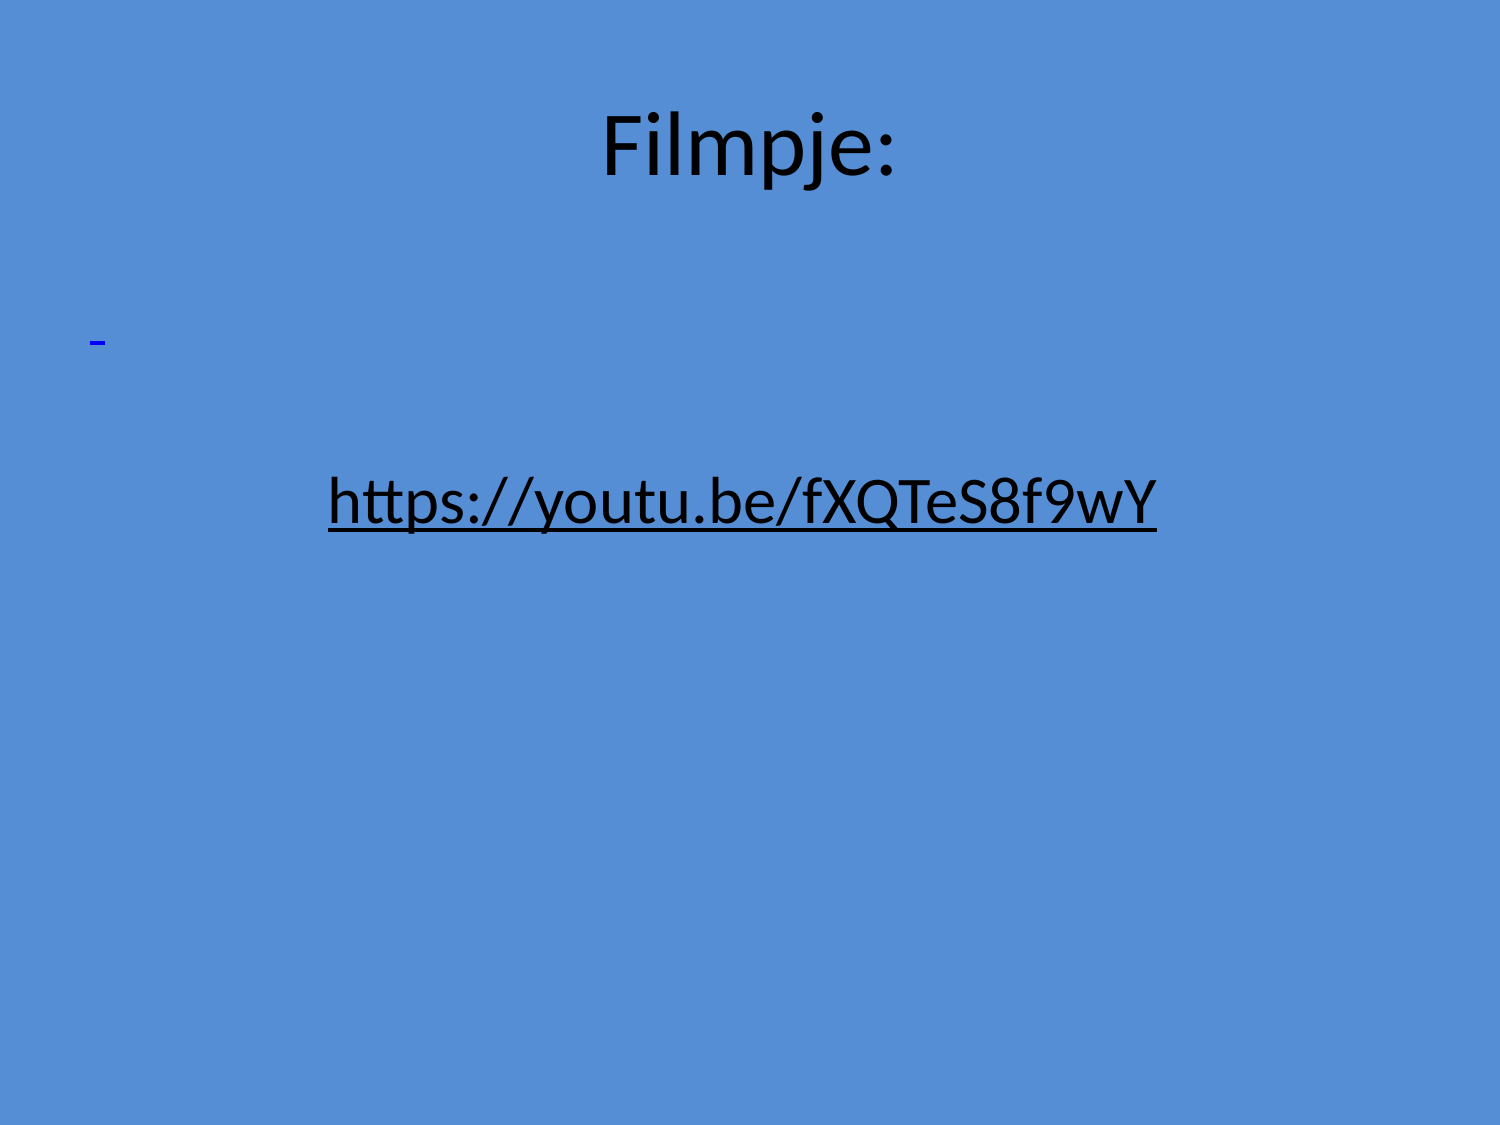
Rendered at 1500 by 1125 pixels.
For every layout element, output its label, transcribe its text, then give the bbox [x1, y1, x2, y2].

title Filmpje: [75, 45, 1425, 233]
list https://youtu.be/fXQTeS8f9wY [75, 262, 1425, 1005]
